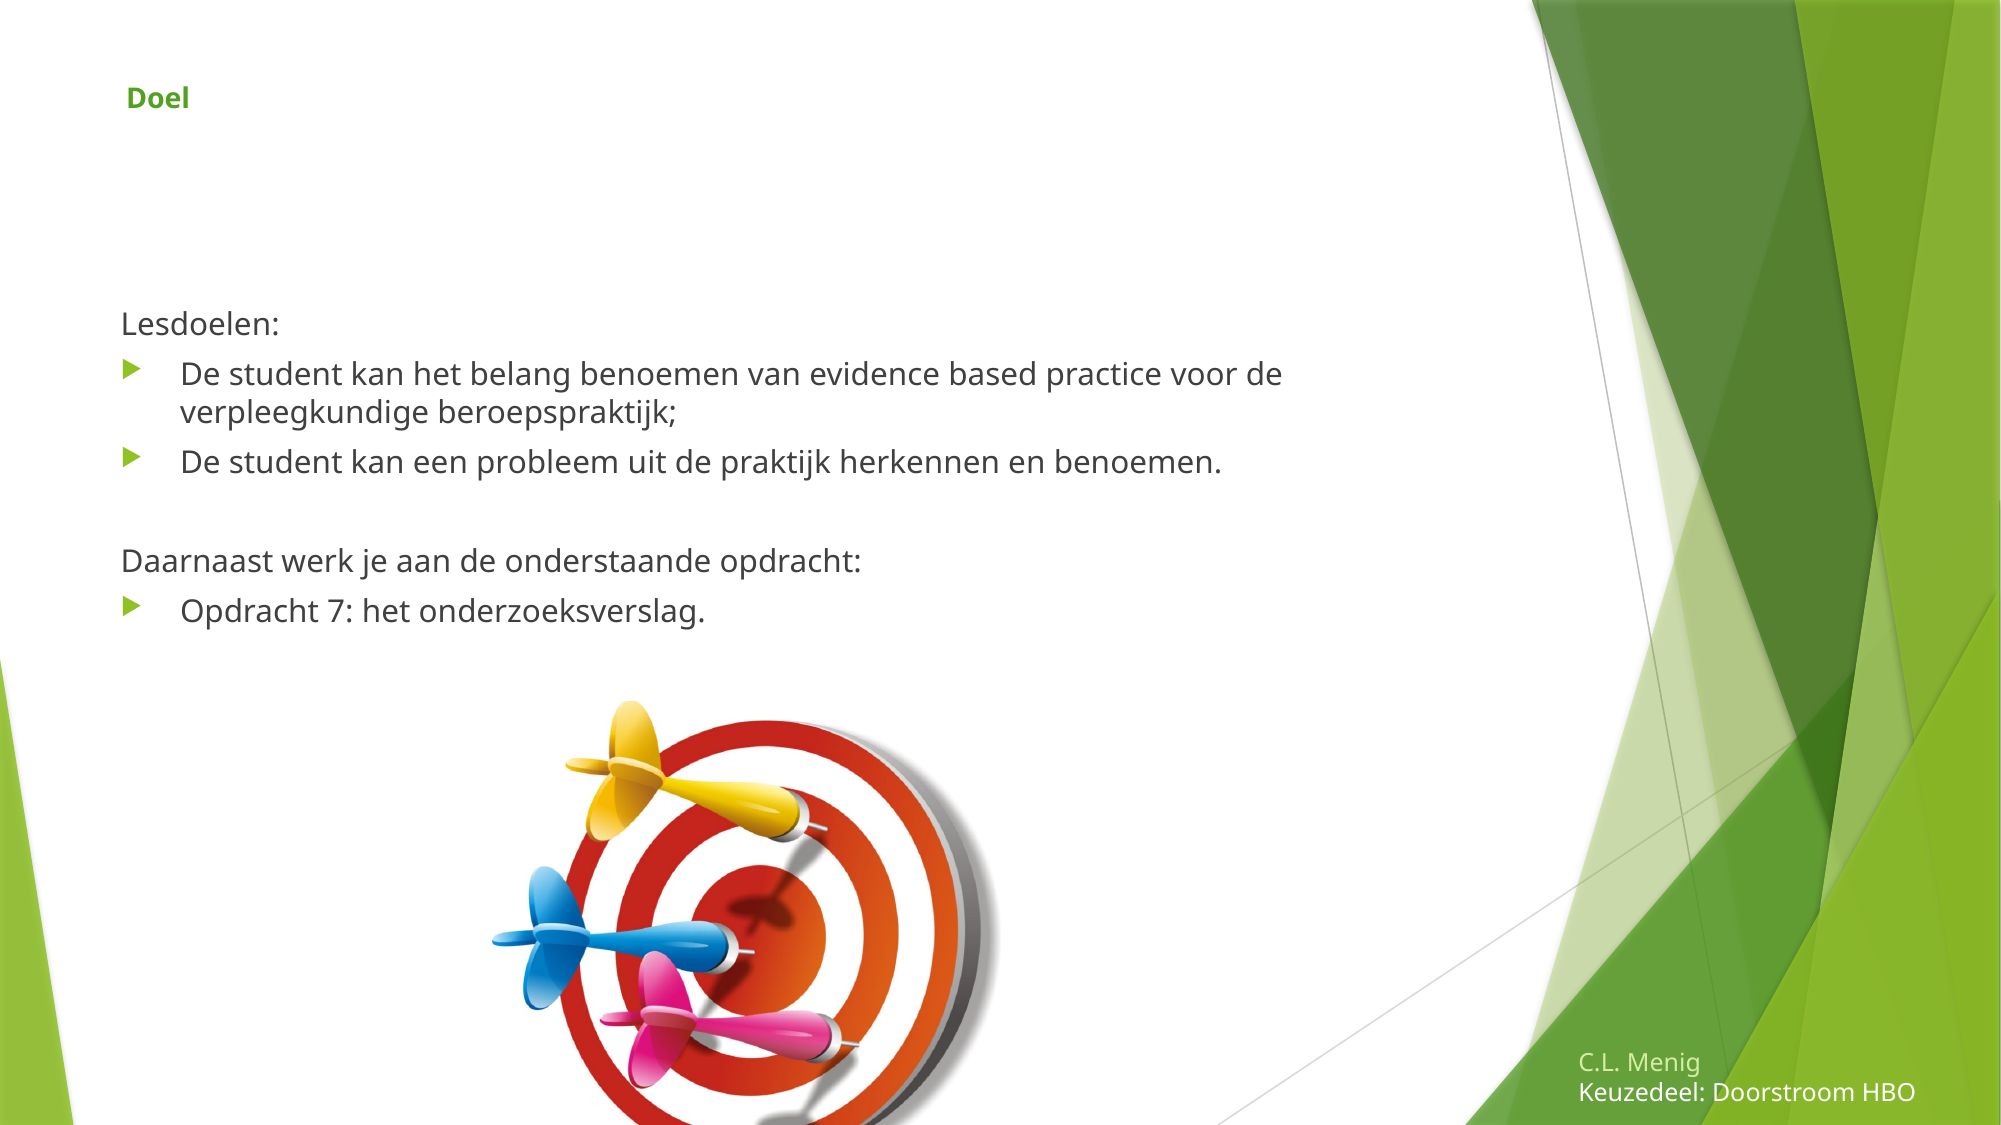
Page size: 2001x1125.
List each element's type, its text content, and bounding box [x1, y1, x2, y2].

text_box C.L. Menig Keuzedeel: Doorstroom HBO [1563, 1038, 2000, 1114]
picture [450, 701, 1044, 1125]
title Doel [111, 72, 1522, 224]
list Lesdoelen: De student kan het belang benoemen van evidence based practice voor de verpleegkundige beroepspraktijk; De student kan een probleem uit de praktijk herkennen en benoemen. Daarnaast werk je aan de onderstaande opdracht: Opdracht 7: het onderzoeksverslag. [105, 258, 1516, 896]
